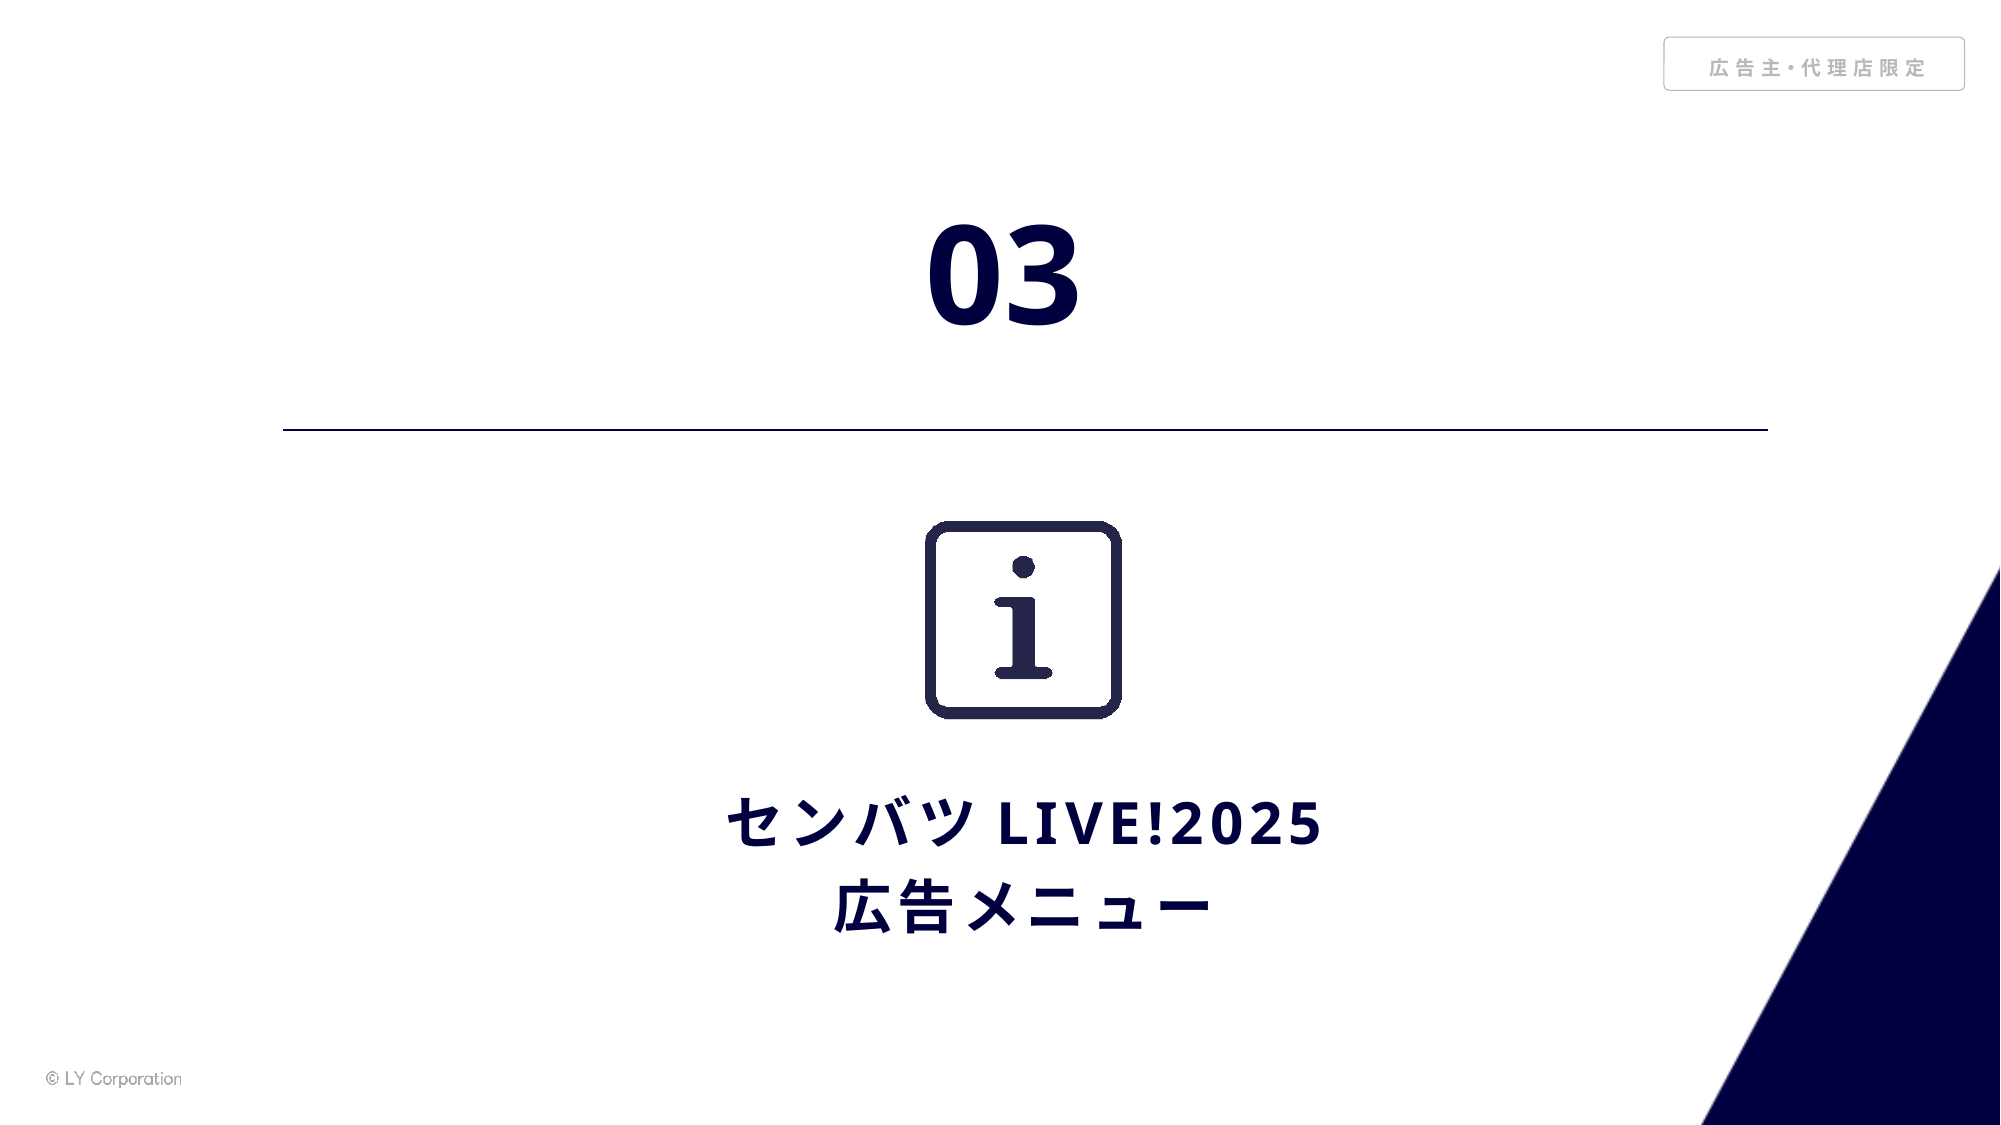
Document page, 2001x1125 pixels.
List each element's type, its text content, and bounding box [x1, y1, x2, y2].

list センバツLIVE!2025 広告メニュー [425, 786, 1623, 876]
picture [892, 494, 1154, 736]
picture [46, 1071, 181, 1088]
list 03 [910, 198, 1136, 373]
